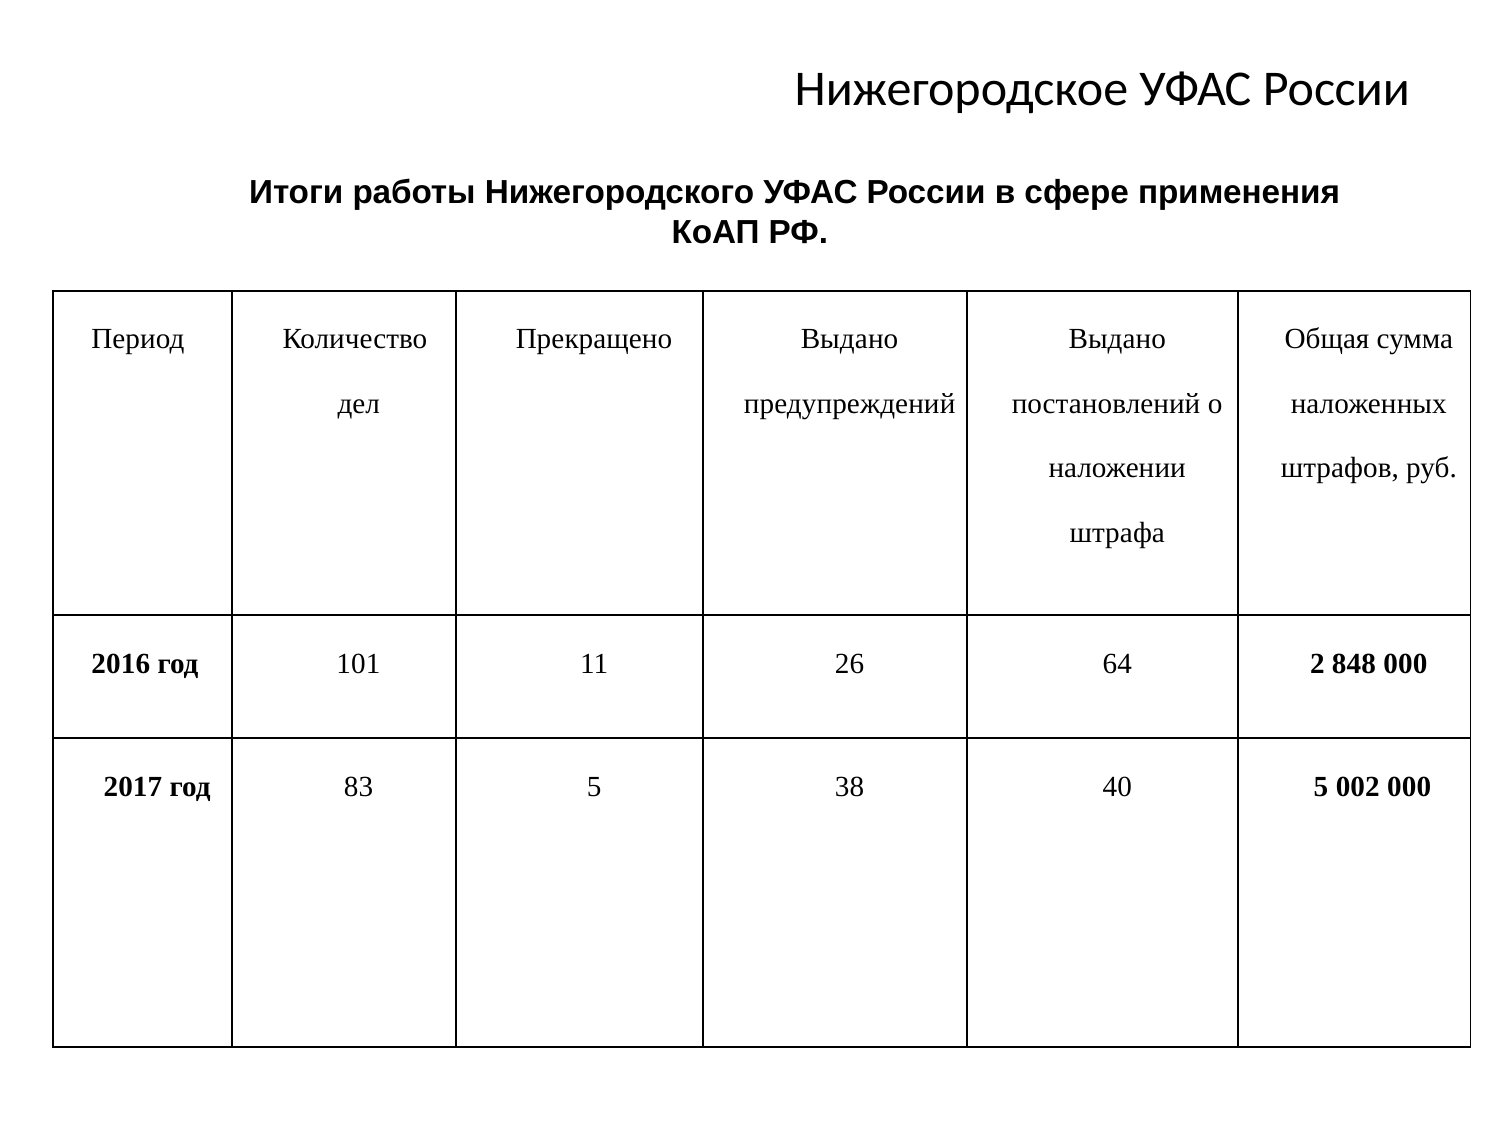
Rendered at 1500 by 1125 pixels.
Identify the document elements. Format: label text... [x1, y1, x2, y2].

table_cell 26 [704, 616, 966, 737]
title Нижегородское УФАС России [75, 45, 1425, 126]
table_header Выдано постановлений о наложении штрафа [968, 292, 1237, 614]
table_cell 11 [457, 616, 702, 737]
table_cell 2 848 000 [1239, 616, 1470, 737]
table_cell 5 002 000 [1239, 739, 1470, 1046]
table_header Прекращено [457, 292, 702, 614]
table_header Общая сумма наложенных штрафов, руб. [1239, 292, 1470, 614]
table_cell 38 [704, 739, 966, 1046]
table_cell 64 [968, 616, 1237, 737]
table_cell 2016 год [54, 616, 231, 737]
table_header Количество дел [233, 292, 455, 614]
table_header Выдано предупреждений [704, 292, 966, 614]
table_cell 2017 год [54, 739, 231, 1046]
table_cell 40 [968, 739, 1237, 1046]
table_cell 5 [457, 739, 702, 1046]
table_cell 101 [233, 616, 455, 737]
text_box Итоги работы Нижегородского УФАС России в сфере применения КоАП РФ. [105, 182, 1395, 238]
table_header Период [54, 292, 231, 614]
table_cell 83 [233, 739, 455, 1046]
